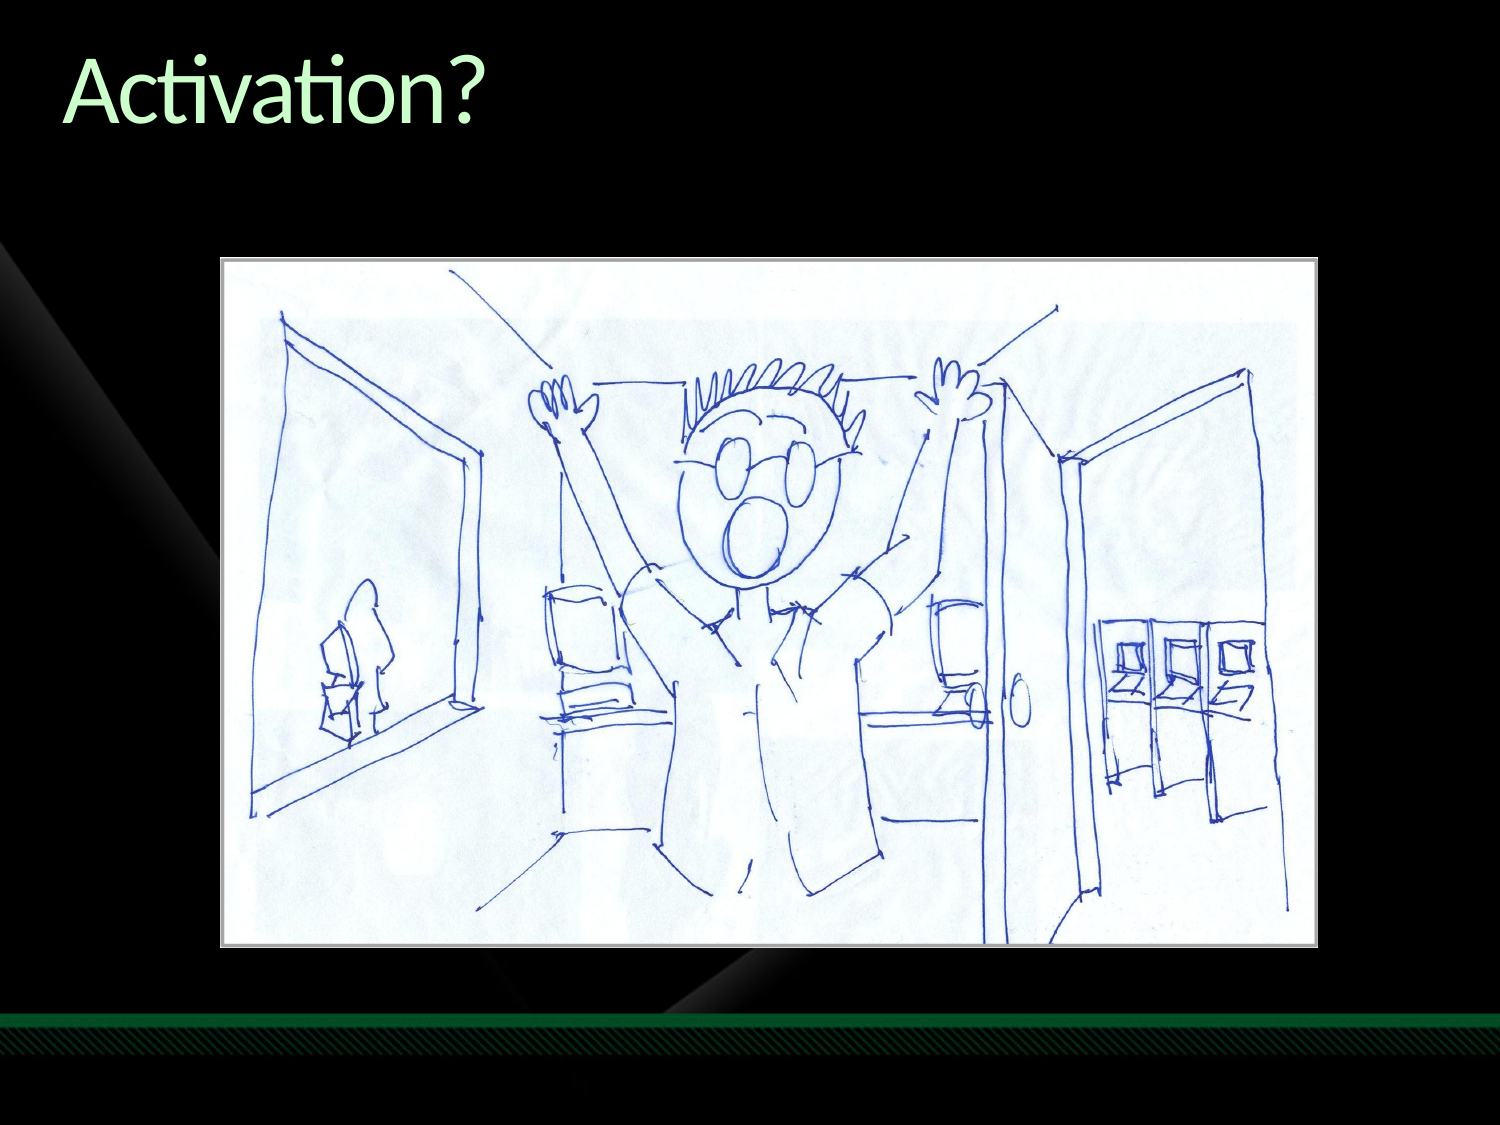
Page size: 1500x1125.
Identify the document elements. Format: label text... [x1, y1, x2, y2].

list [219, 256, 1318, 948]
title Activation? [62, 37, 1438, 147]
picture [0, 0, 1500, 1125]
